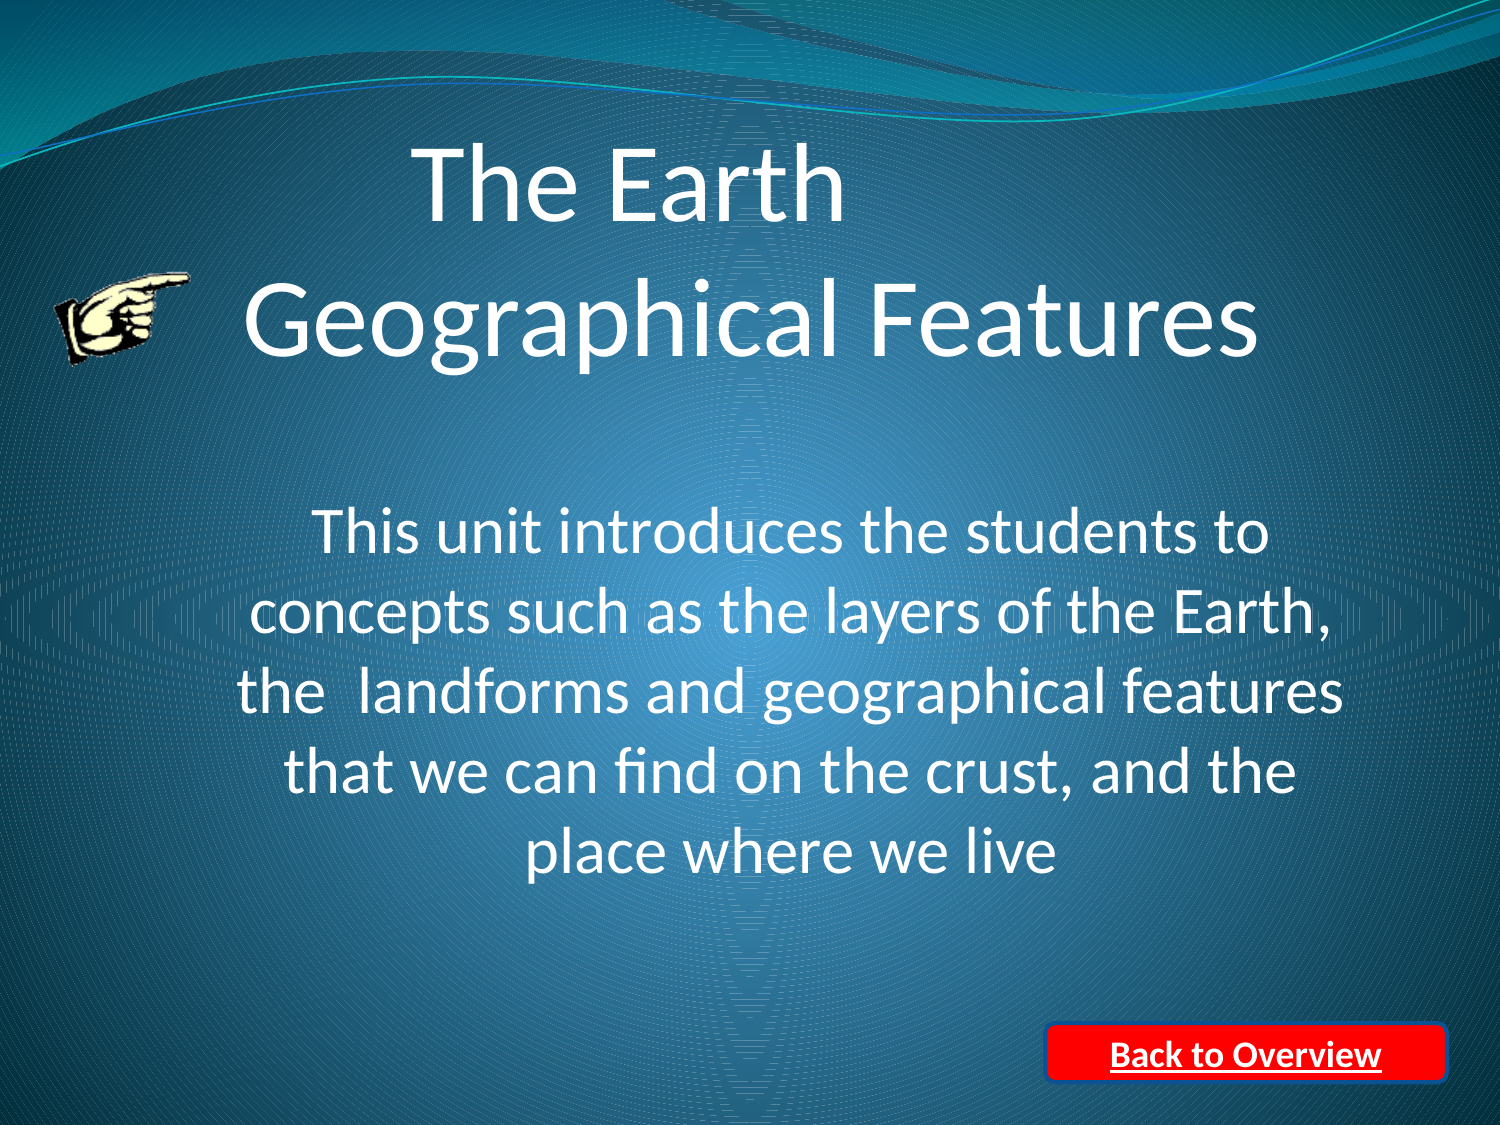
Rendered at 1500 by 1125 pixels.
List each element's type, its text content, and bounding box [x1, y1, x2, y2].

text_box Back to Overview [1043, 1020, 1450, 1085]
picture [52, 255, 237, 367]
subtitle The Earth Geographical Features [242, 101, 1376, 479]
text_box This unit introduces the students to concepts such as the layers of the Earth, the landforms and geographical features that we can find on the crust, and the place where we live [206, 479, 1376, 895]
text_box [253, 609, 1388, 1000]
